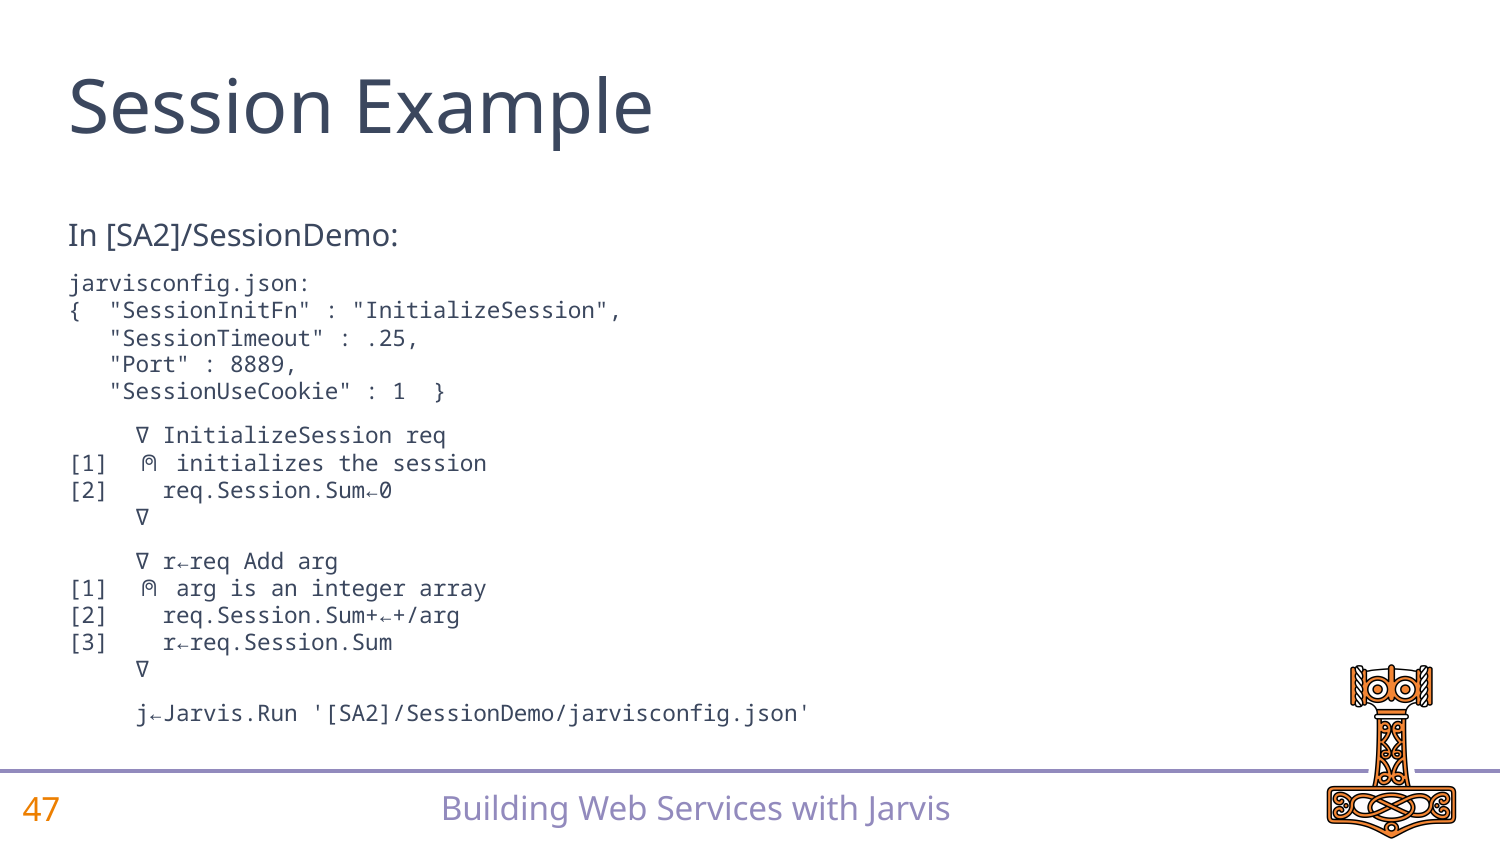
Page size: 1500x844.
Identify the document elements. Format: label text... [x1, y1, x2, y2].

title Session Example [53, 43, 1203, 157]
picture [1320, 655, 1461, 844]
list In [SA2]/SessionDemo: jarvisconfig.json: { "SessionInitFn" : "InitializeSession", "SessionTimeout" : .25, "Port" : 8889, "SessionUseCookie" : 1 } ∇ InitializeSession req [1] ⍝ initializes the session [2] req.Session.Sum←0 ∇ ∇ r←req Add arg [1] ⍝ arg is an integer array [2] req.Session.Sum+←+/arg [3] r←req.Session.Sum ∇ j←Jarvis.Run '[SA2]/SessionDemo/jarvisconfig.json' [53, 207, 1447, 740]
